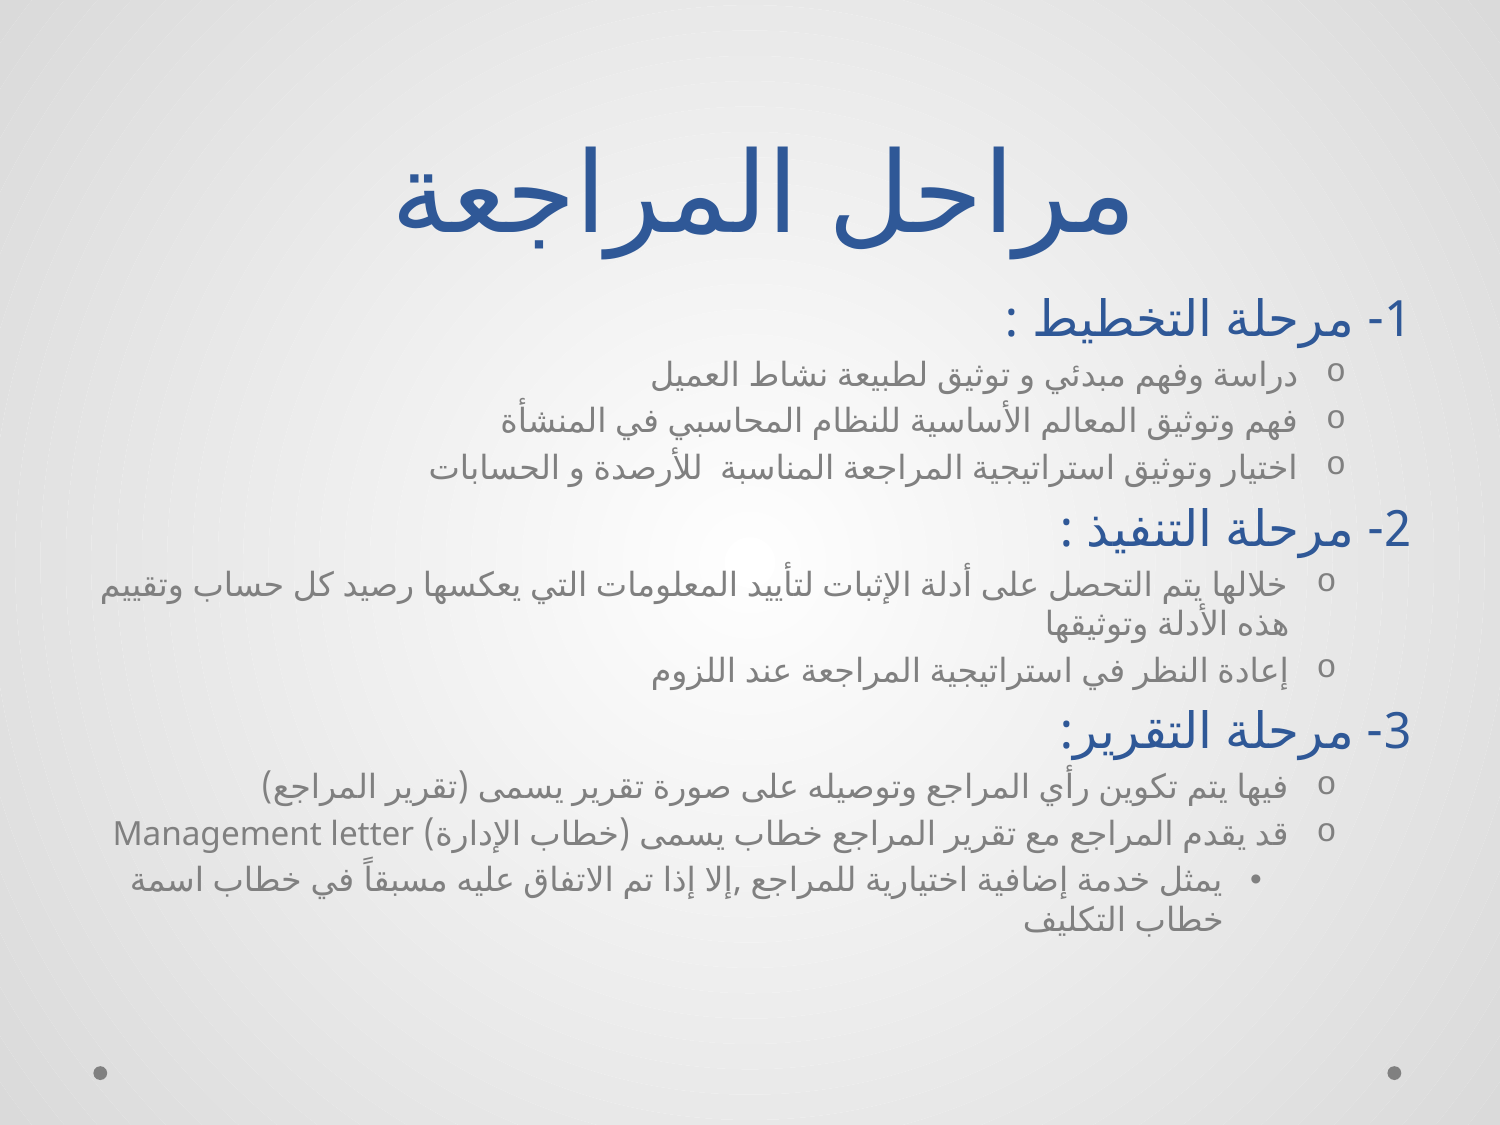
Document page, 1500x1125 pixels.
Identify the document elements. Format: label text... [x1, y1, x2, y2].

list 1- مرحلة التخطيط : دراسة وفهم مبدئي و توثيق لطبيعة نشاط العميل فهم وتوثيق المعالم الأساسية للنظام المحاسبي في المنشأة اختيار وتوثيق استراتيجية المراجعة المناسبة للأرصدة و الحسابات 2- مرحلة التنفيذ : خلالها يتم التحصل على أدلة الإثبات لتأييد المعلومات التي يعكسها رصيد كل حساب وتقييم هذه الأدلة وتوثيقها إعادة النظر في استراتيجية المراجعة عند اللزوم 3- مرحلة التقرير: فيها يتم تكوين رأي المراجع وتوصيله على صورة تقرير يسمى (تقرير المراجع) قد يقدم المراجع مع تقرير المراجع خطاب يسمى (خطاب الإدارة) Management letter يمثل خدمة إضافية اختيارية للمراجع ,إلا إذا تم الاتفاق عليه مسبقاً في خطاب اسمة خطاب التكليف [76, 278, 1427, 1022]
title مراحل المراجعة [75, 0, 1425, 263]
